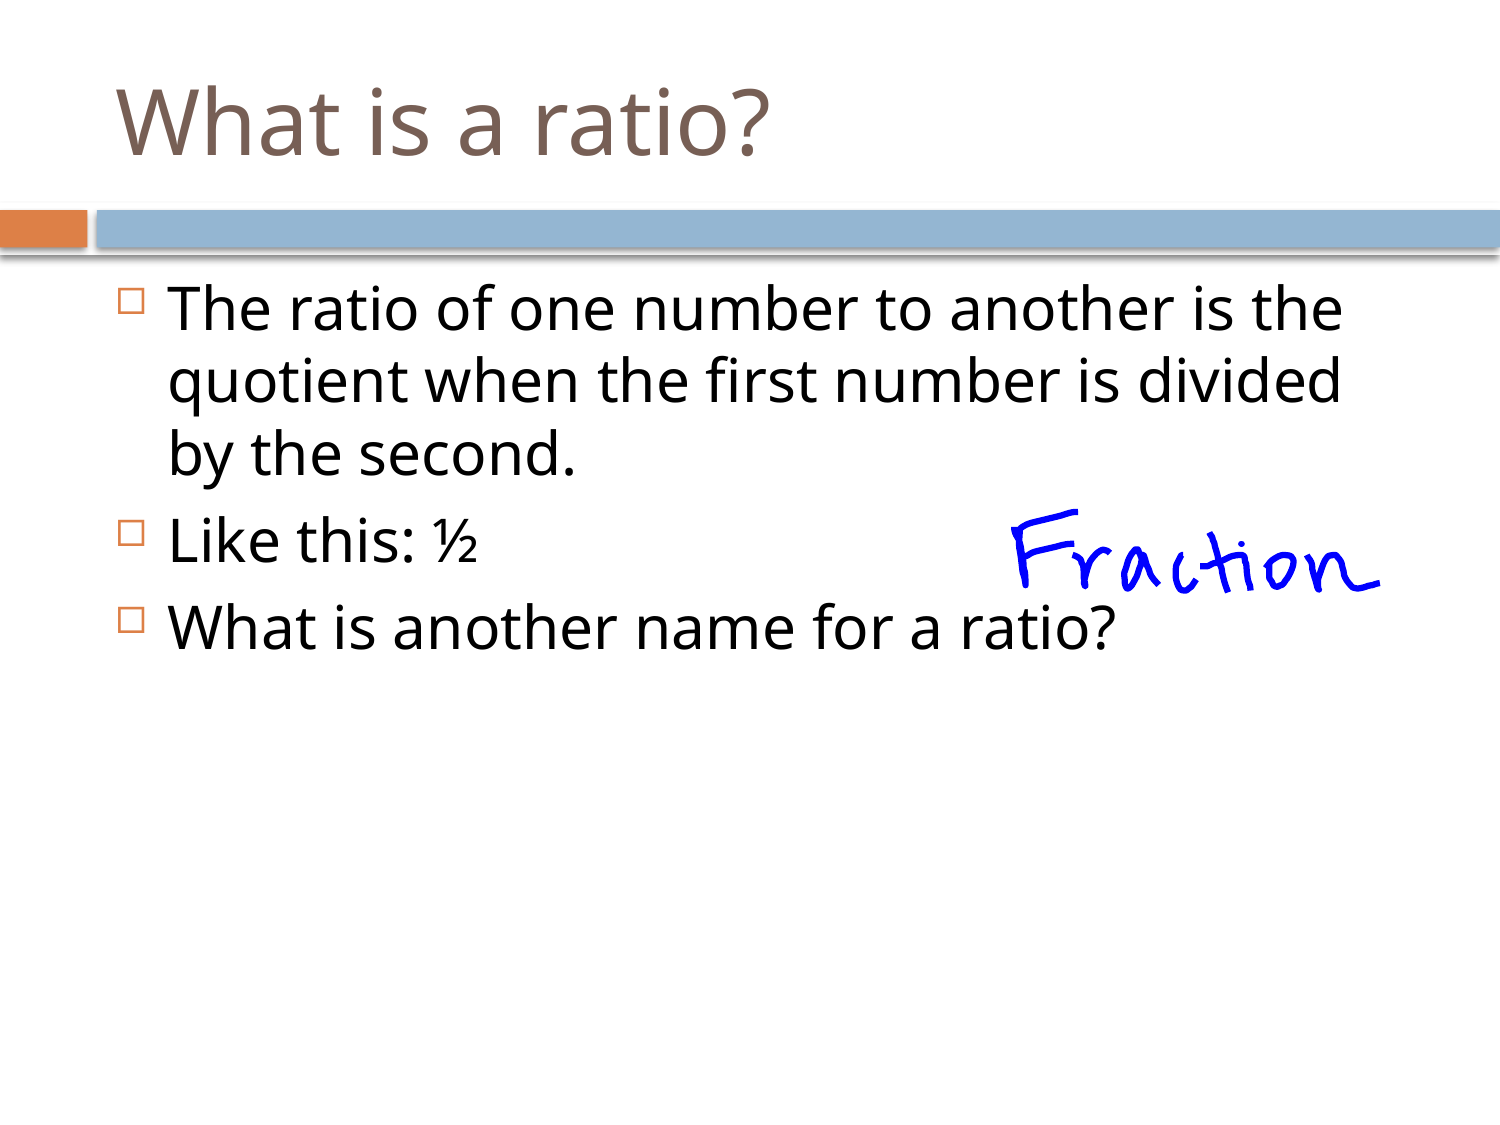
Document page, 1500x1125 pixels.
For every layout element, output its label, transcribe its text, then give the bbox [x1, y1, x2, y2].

text_box [1123, 548, 1160, 590]
text_box [1200, 554, 1252, 591]
text_box [1222, 578, 1229, 593]
text_box [1306, 554, 1381, 591]
text_box [1072, 548, 1111, 588]
text_box [1013, 511, 1079, 587]
title What is a ratio? [100, 37, 1438, 200]
list The ratio of one number to another is the quotient when the first number is divided by the second. Like this: ½ What is another name for a ratio? [100, 262, 1438, 1000]
text_box [1023, 542, 1075, 558]
text_box [1174, 554, 1197, 592]
text_box [1264, 554, 1295, 588]
text_box [1208, 532, 1220, 561]
